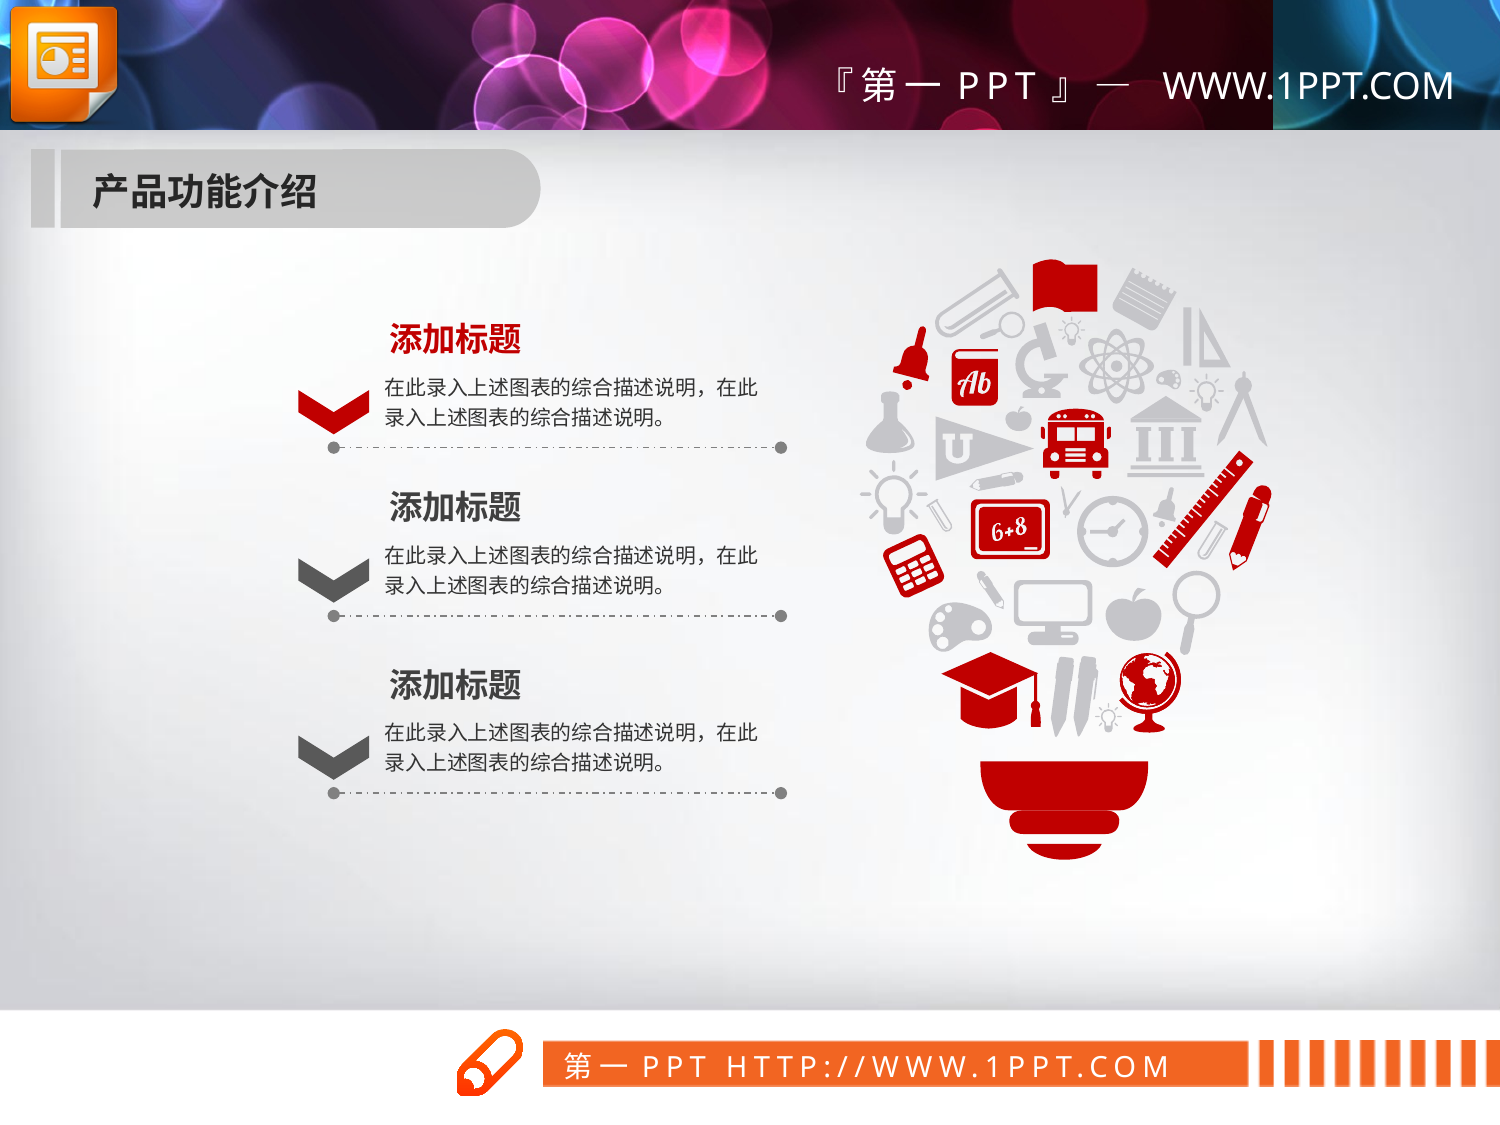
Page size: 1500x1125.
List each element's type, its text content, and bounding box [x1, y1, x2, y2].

text_box [1136, 457, 1152, 462]
text_box [1103, 380, 1108, 388]
text_box [928, 602, 992, 652]
text_box [1214, 520, 1229, 531]
text_box [1062, 320, 1086, 346]
text_box [1187, 615, 1196, 624]
text_box [1040, 426, 1045, 440]
text_box [1110, 360, 1123, 372]
text_box [31, 149, 55, 228]
text_box 添加标题 [378, 312, 534, 363]
text_box [944, 289, 1008, 330]
text_box [1112, 267, 1177, 331]
text_box [1172, 570, 1221, 619]
text_box [1158, 520, 1165, 528]
text_box [1103, 345, 1108, 353]
text_box [1141, 356, 1155, 377]
picture [0, 0, 1500, 1012]
text_box [892, 459, 896, 473]
text_box [1116, 367, 1133, 383]
text_box [1117, 337, 1145, 366]
text_box [1088, 366, 1116, 395]
text_box [1243, 389, 1268, 447]
text_box [1202, 528, 1223, 556]
text_box [1152, 487, 1176, 522]
text_box [1158, 427, 1174, 431]
text_box [976, 570, 1004, 610]
text_box [935, 416, 1035, 481]
text_box [1123, 375, 1138, 380]
text_box [926, 498, 939, 507]
text_box [1080, 656, 1097, 664]
text_box [980, 761, 1149, 811]
text_box [298, 558, 370, 603]
text_box [874, 475, 913, 535]
text_box [1088, 337, 1145, 395]
text_box [1050, 470, 1060, 479]
text_box [865, 391, 915, 454]
text_box [1136, 427, 1152, 431]
text_box [1161, 431, 1171, 460]
text_box [1062, 509, 1070, 516]
text_box [1095, 375, 1110, 380]
text_box [1015, 322, 1068, 398]
text_box [1013, 580, 1093, 646]
text_box [1106, 328, 1127, 342]
text_box [1005, 411, 1032, 432]
text_box [1197, 524, 1226, 560]
text_box [1234, 377, 1252, 393]
text_box [1158, 457, 1174, 462]
text_box [902, 380, 913, 390]
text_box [1118, 651, 1182, 733]
text_box [1156, 369, 1182, 390]
text_box [1138, 431, 1149, 460]
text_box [1105, 587, 1162, 642]
text_box [1078, 355, 1092, 377]
text_box [935, 273, 1014, 338]
text_box [1073, 679, 1094, 731]
text_box [1065, 490, 1082, 511]
text_box [1047, 408, 1104, 421]
text_box [1183, 307, 1192, 366]
text_box [1077, 662, 1097, 681]
text_box [1189, 378, 1219, 412]
text_box [1058, 656, 1074, 664]
text_box [1216, 389, 1247, 447]
text_box [1123, 352, 1138, 358]
text_box [916, 492, 928, 496]
text_box [1242, 370, 1246, 381]
text_box [1043, 422, 1109, 468]
text_box 在此录入上述图表的综合描述说明，在此录入上述图表的综合描述说明。 [373, 709, 781, 781]
text_box [60, 149, 532, 228]
text_box [909, 509, 919, 520]
text_box [969, 471, 1024, 491]
text_box [909, 469, 919, 479]
picture [543, 1040, 1500, 1087]
text_box [1095, 707, 1113, 733]
text_box [928, 501, 953, 532]
text_box [1152, 450, 1254, 569]
text_box [1181, 427, 1196, 431]
text_box [1130, 395, 1202, 419]
text_box [298, 390, 370, 435]
text_box 在此录入上述图表的综合描述说明，在此录入上述图表的综合描述说明。 [373, 363, 781, 435]
text_box [1130, 419, 1202, 423]
text_box [1076, 729, 1083, 737]
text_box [941, 651, 1043, 729]
text_box [1077, 495, 1149, 568]
text_box [883, 534, 945, 598]
text_box [1092, 470, 1102, 479]
text_box [970, 499, 1050, 560]
text_box [1199, 307, 1231, 368]
text_box [951, 349, 998, 406]
text_box [1100, 349, 1116, 365]
text_box [859, 492, 872, 496]
text_box [1009, 811, 1120, 835]
text_box [1093, 667, 1099, 700]
text_box 添加标题 [378, 658, 534, 709]
text_box [1060, 486, 1067, 511]
text_box [298, 735, 370, 780]
text_box [1050, 679, 1072, 731]
text_box [1106, 390, 1127, 404]
text_box [869, 469, 879, 479]
text_box [998, 311, 1026, 339]
text_box 在此录入上述图表的综合描述说明，在此录入上述图表的综合描述说明。 [373, 532, 781, 604]
text_box [1125, 380, 1130, 388]
text_box [1183, 431, 1194, 460]
text_box [1017, 406, 1025, 416]
text_box [1179, 623, 1195, 655]
text_box [931, 505, 949, 529]
text_box [1053, 730, 1060, 738]
text_box [997, 268, 1020, 300]
text_box [1127, 473, 1205, 478]
text_box [1228, 485, 1272, 571]
text_box [1125, 345, 1130, 353]
text_box [1026, 843, 1102, 860]
text_box [1032, 259, 1098, 312]
text_box 产品功能介绍 [81, 162, 549, 219]
text_box 添加标题 [378, 481, 534, 532]
text_box [869, 509, 879, 520]
text_box [1130, 465, 1202, 470]
text_box [1055, 662, 1074, 681]
text_box [892, 326, 930, 382]
text_box [980, 329, 997, 340]
text_box [1106, 426, 1111, 440]
text_box [1090, 518, 1126, 538]
text_box [1095, 352, 1110, 358]
